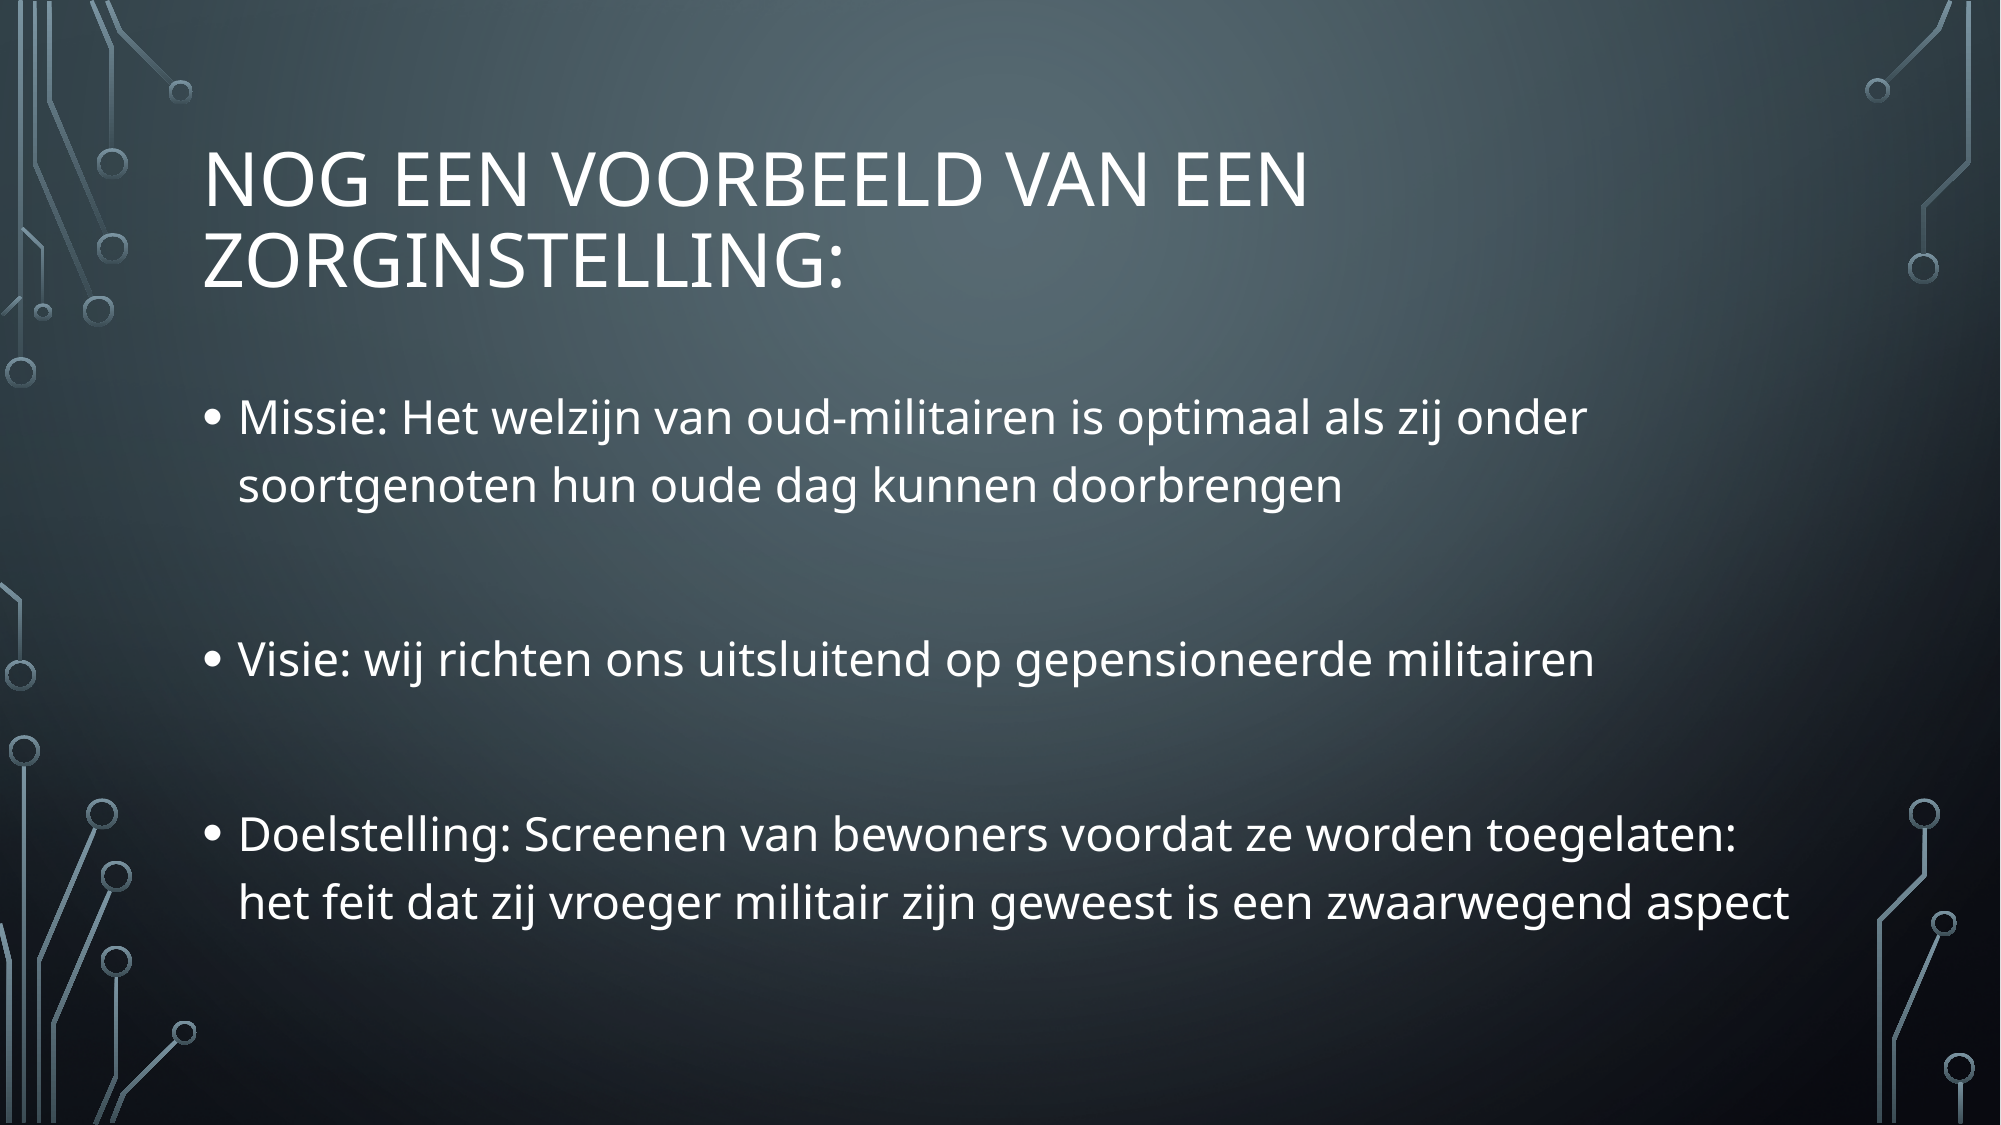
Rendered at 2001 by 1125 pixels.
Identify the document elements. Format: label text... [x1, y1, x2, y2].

title Nog een voorbeeld van een zorginstelling: [187, 101, 1813, 344]
list Missie: Het welzijn van oud-militairen is optimaal als zij onder soortgenoten hun oude dag kunnen doorbrengen Visie: wij richten ons uitsluitend op gepensioneerde militairen Doelstelling: Screenen van bewoners voordat ze worden toegelaten: het feit dat zij vroeger militair zijn geweest is een zwaarwegend aspect [187, 369, 1813, 950]
